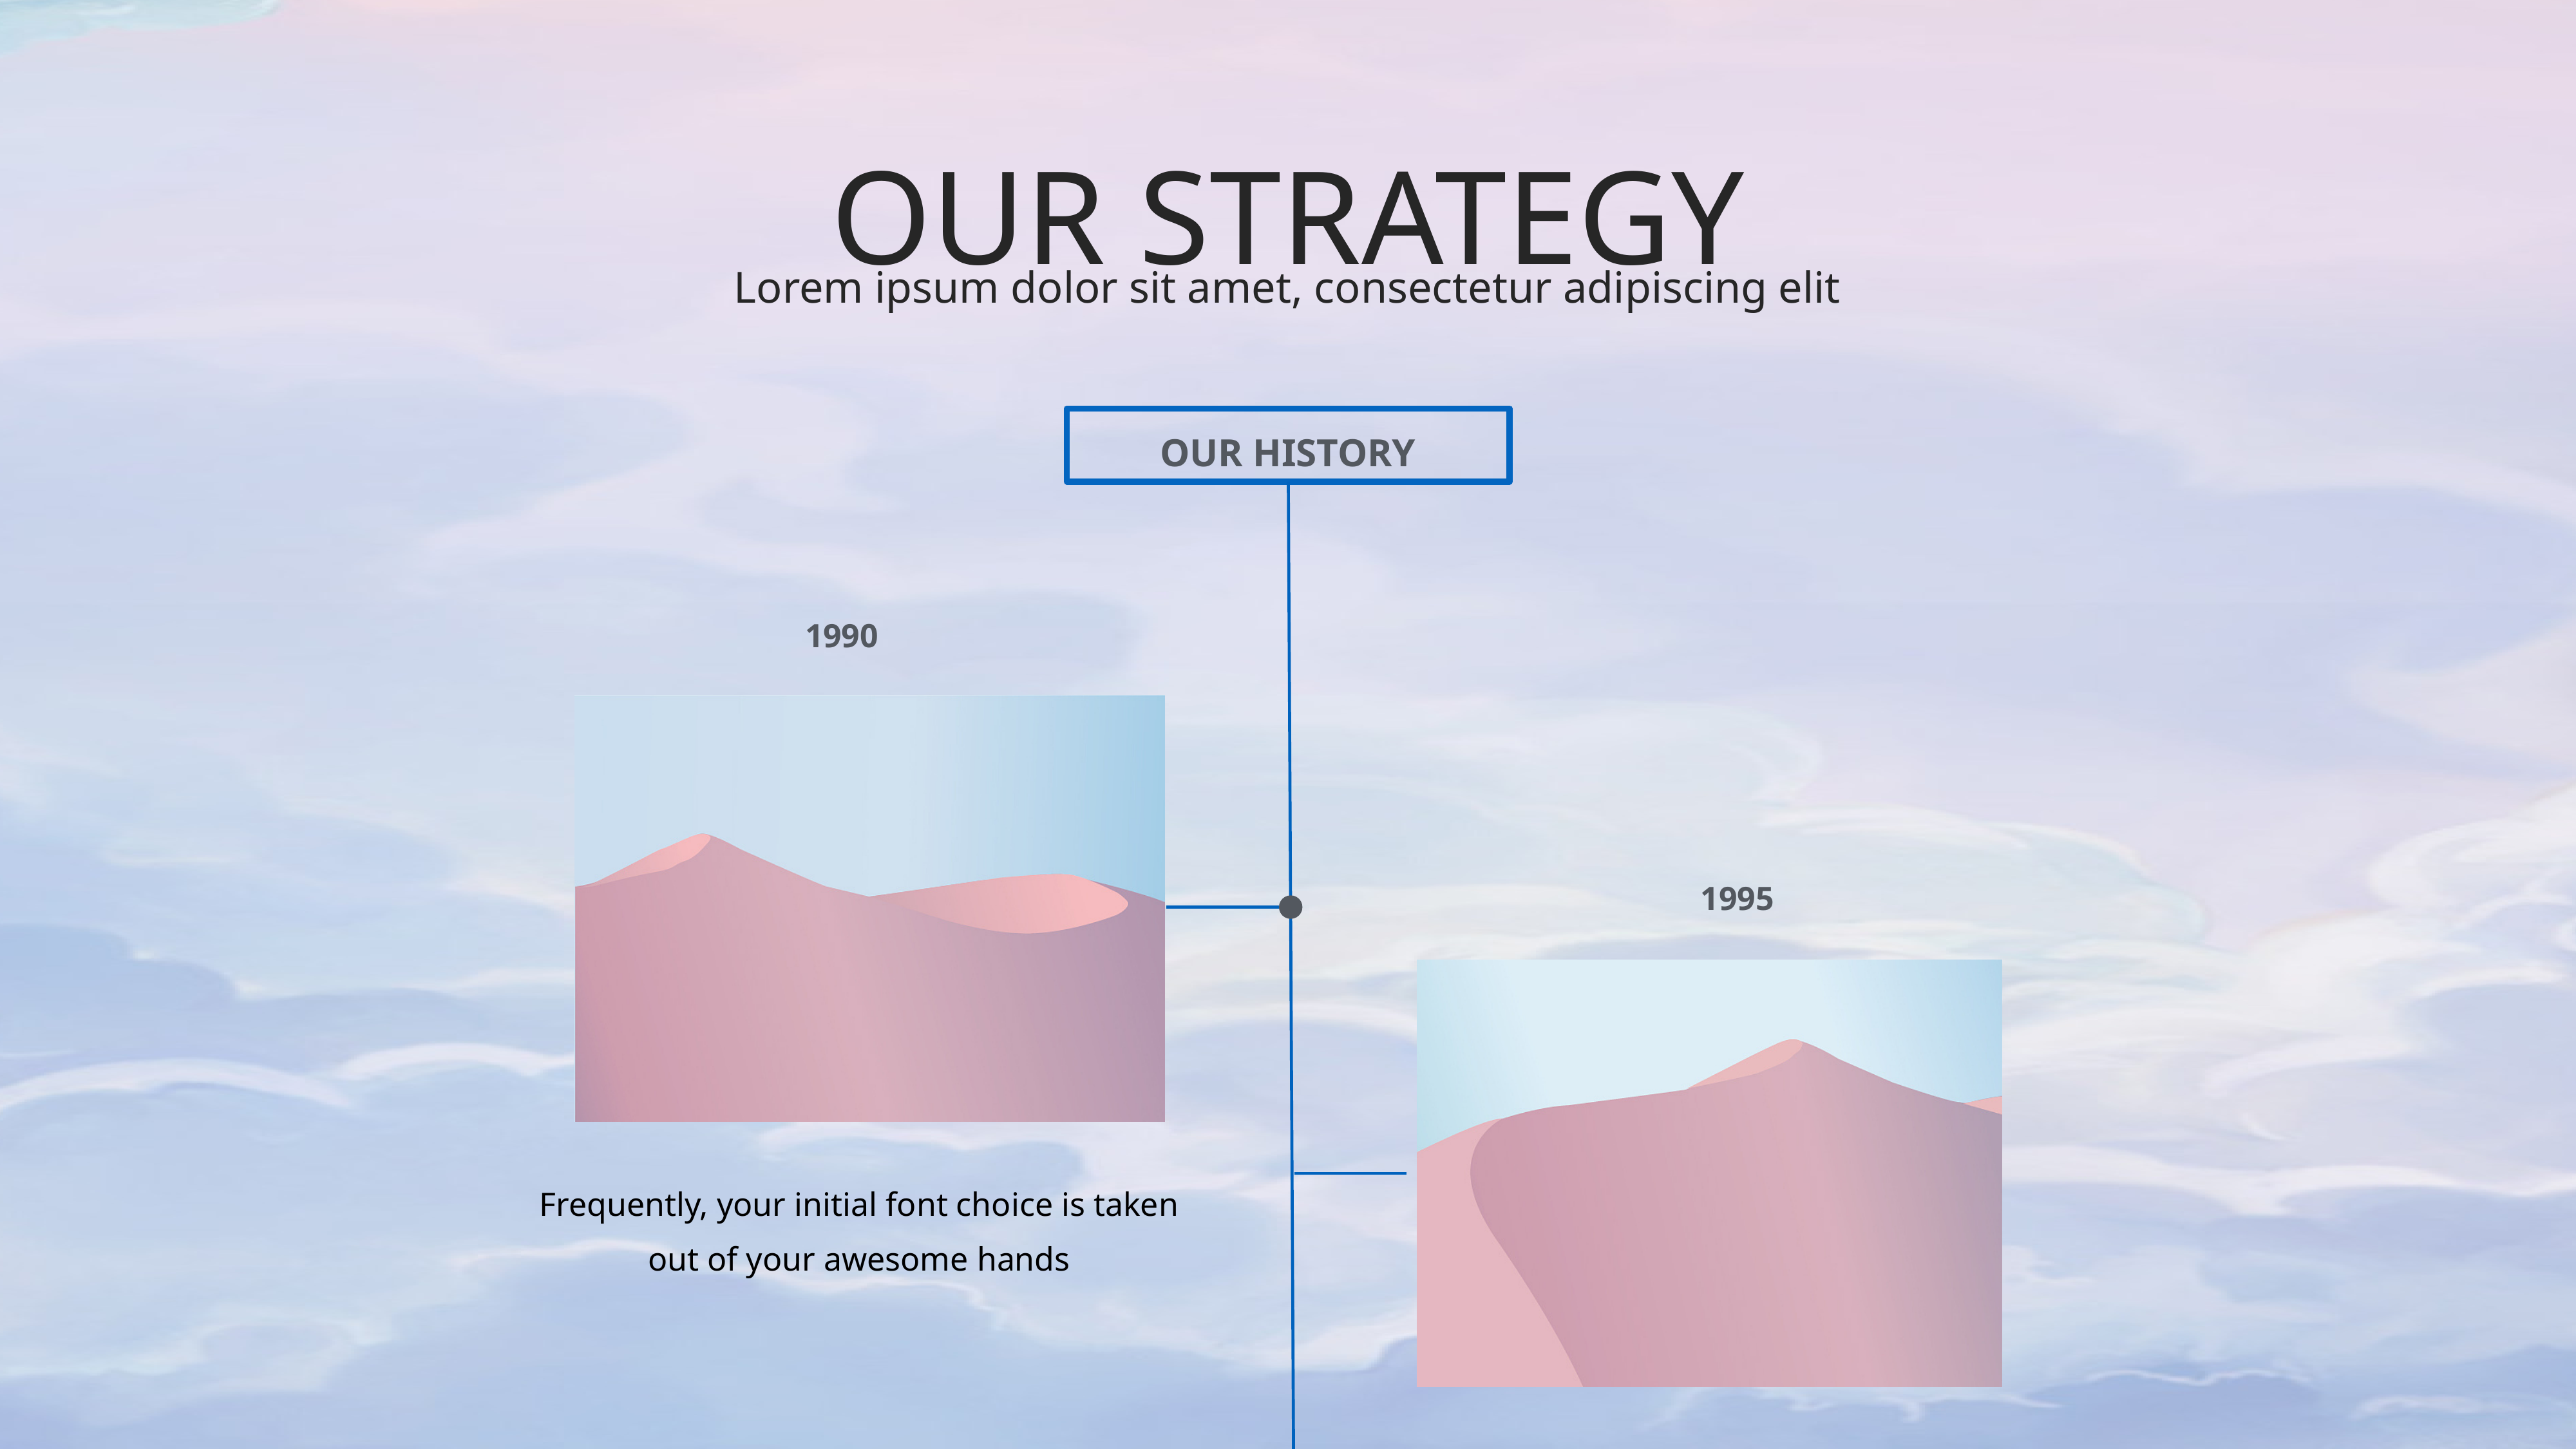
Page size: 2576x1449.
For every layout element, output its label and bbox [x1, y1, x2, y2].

text_box [1288, 481, 1294, 1449]
picture [0, 0, 2576, 1449]
